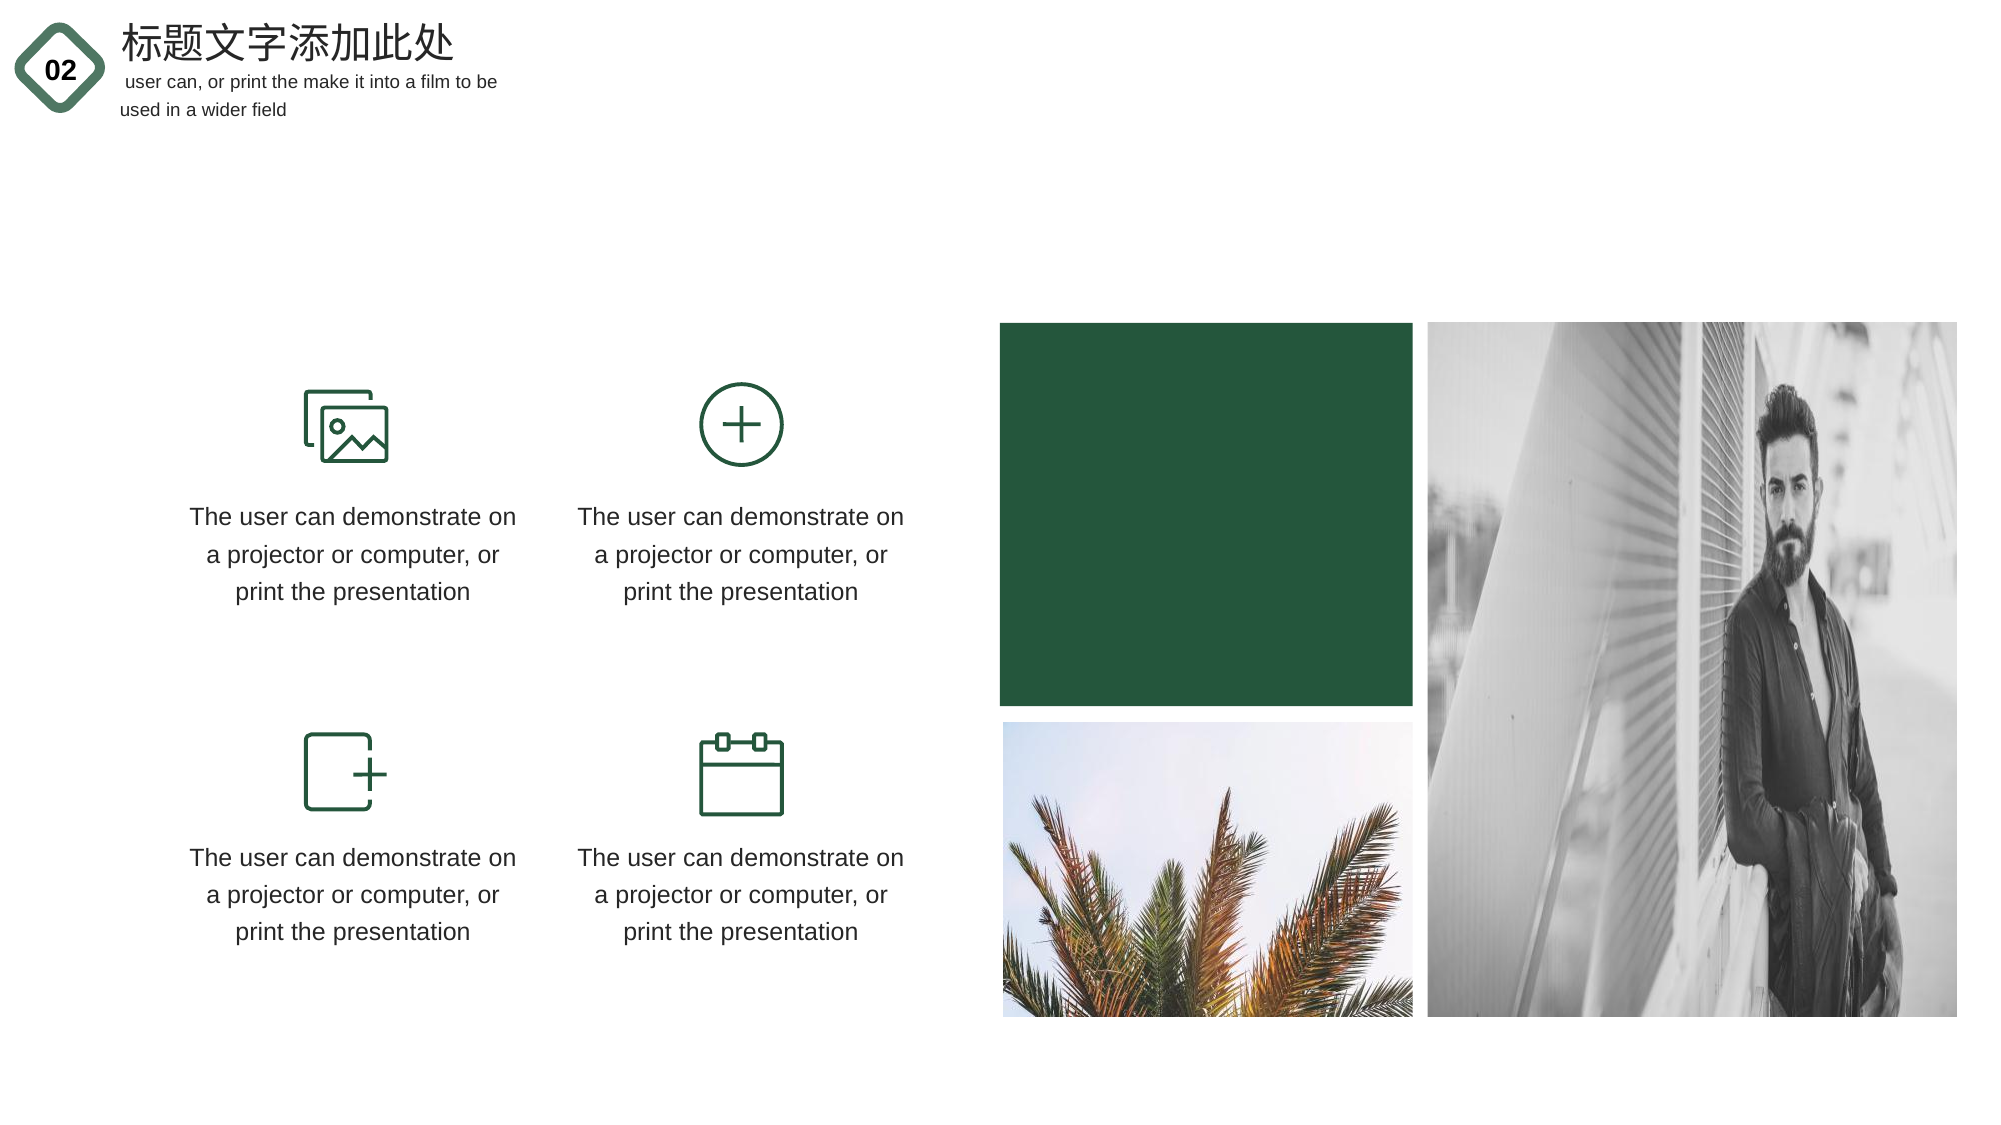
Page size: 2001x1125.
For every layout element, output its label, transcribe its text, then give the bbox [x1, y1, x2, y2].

picture [1427, 322, 1957, 1017]
picture [1003, 722, 1413, 1017]
text_box The user can demonstrate on a projector or computer, or print the presentation [559, 486, 924, 613]
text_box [305, 734, 387, 810]
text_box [701, 384, 782, 465]
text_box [27, 9, 515, 127]
text_box [999, 322, 1414, 707]
text_box The user can demonstrate on a projector or computer, or print the presentation [171, 486, 536, 613]
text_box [305, 391, 387, 461]
text_box The user can demonstrate on a projector or computer, or print the presentation [171, 826, 536, 954]
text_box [701, 734, 782, 815]
text_box The user can demonstrate on a projector or computer, or print the presentation [559, 826, 924, 954]
